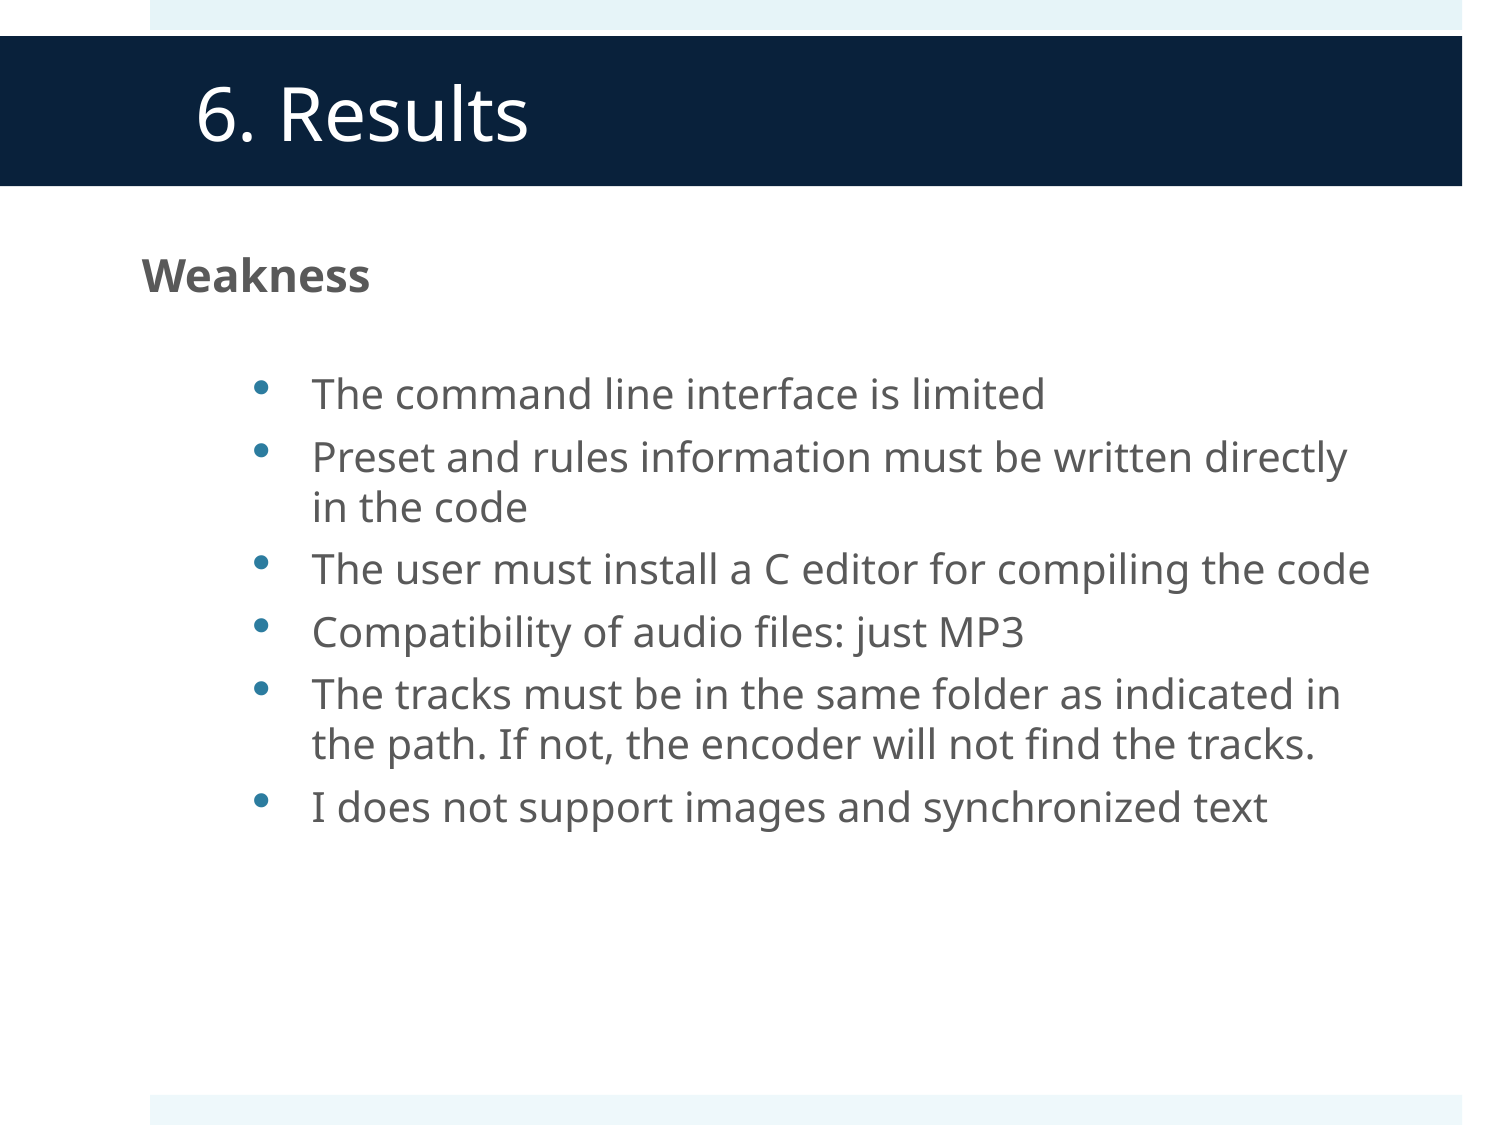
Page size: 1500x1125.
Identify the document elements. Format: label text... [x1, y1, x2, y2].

title 6. Results [0, 36, 1463, 187]
list Weakness The command line interface is limited Preset and rules information must be written directly in the code The user must install a C editor for compiling the code Compatibility of audio files: just MP3 The tracks must be in the same folder as indicated in the path. If not, the encoder will not find the tracks. I does not support images and synchronized text [126, 238, 1407, 972]
